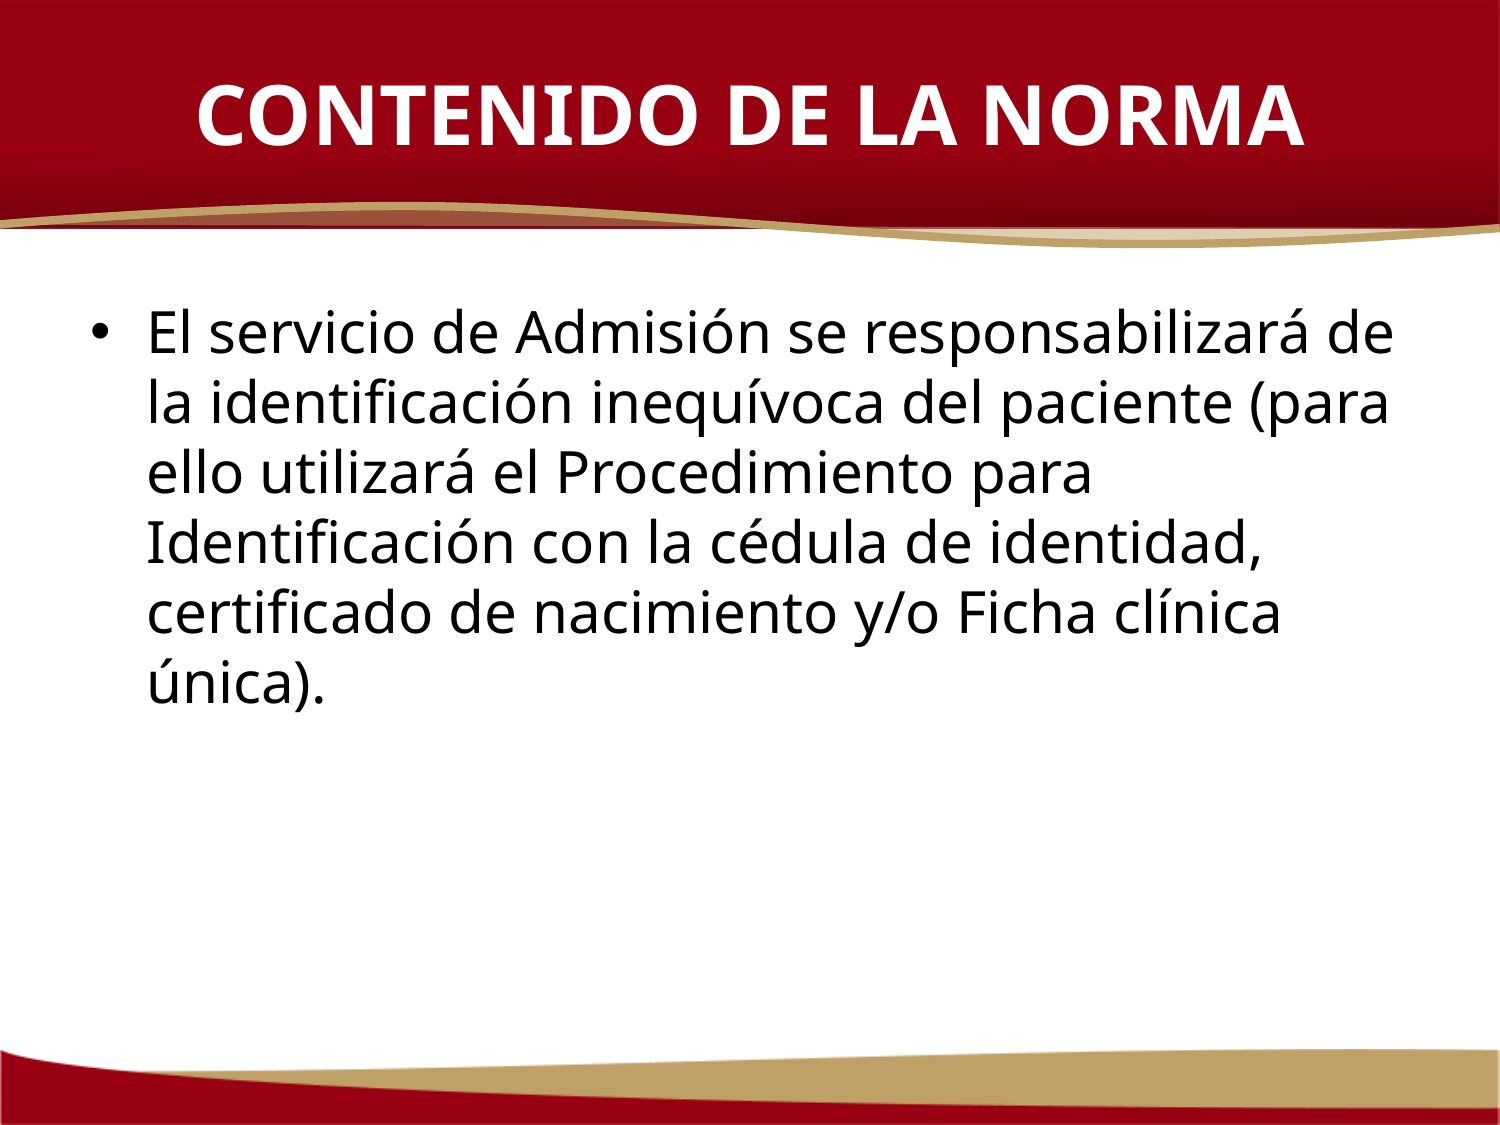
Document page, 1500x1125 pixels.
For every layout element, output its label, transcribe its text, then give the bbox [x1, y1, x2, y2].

picture [7, 225, 751, 229]
picture [0, 1049, 1500, 1125]
picture [0, 0, 1500, 227]
list El servicio de Admisión se responsabilizará de la identificación inequívoca del paciente (para ello utilizará el Procedimiento para Identificación con la cédula de identidad, certificado de nacimiento y/o Ficha clínica única). [75, 287, 1425, 913]
title CONTENIDO DE LA NORMA [75, 37, 1425, 188]
